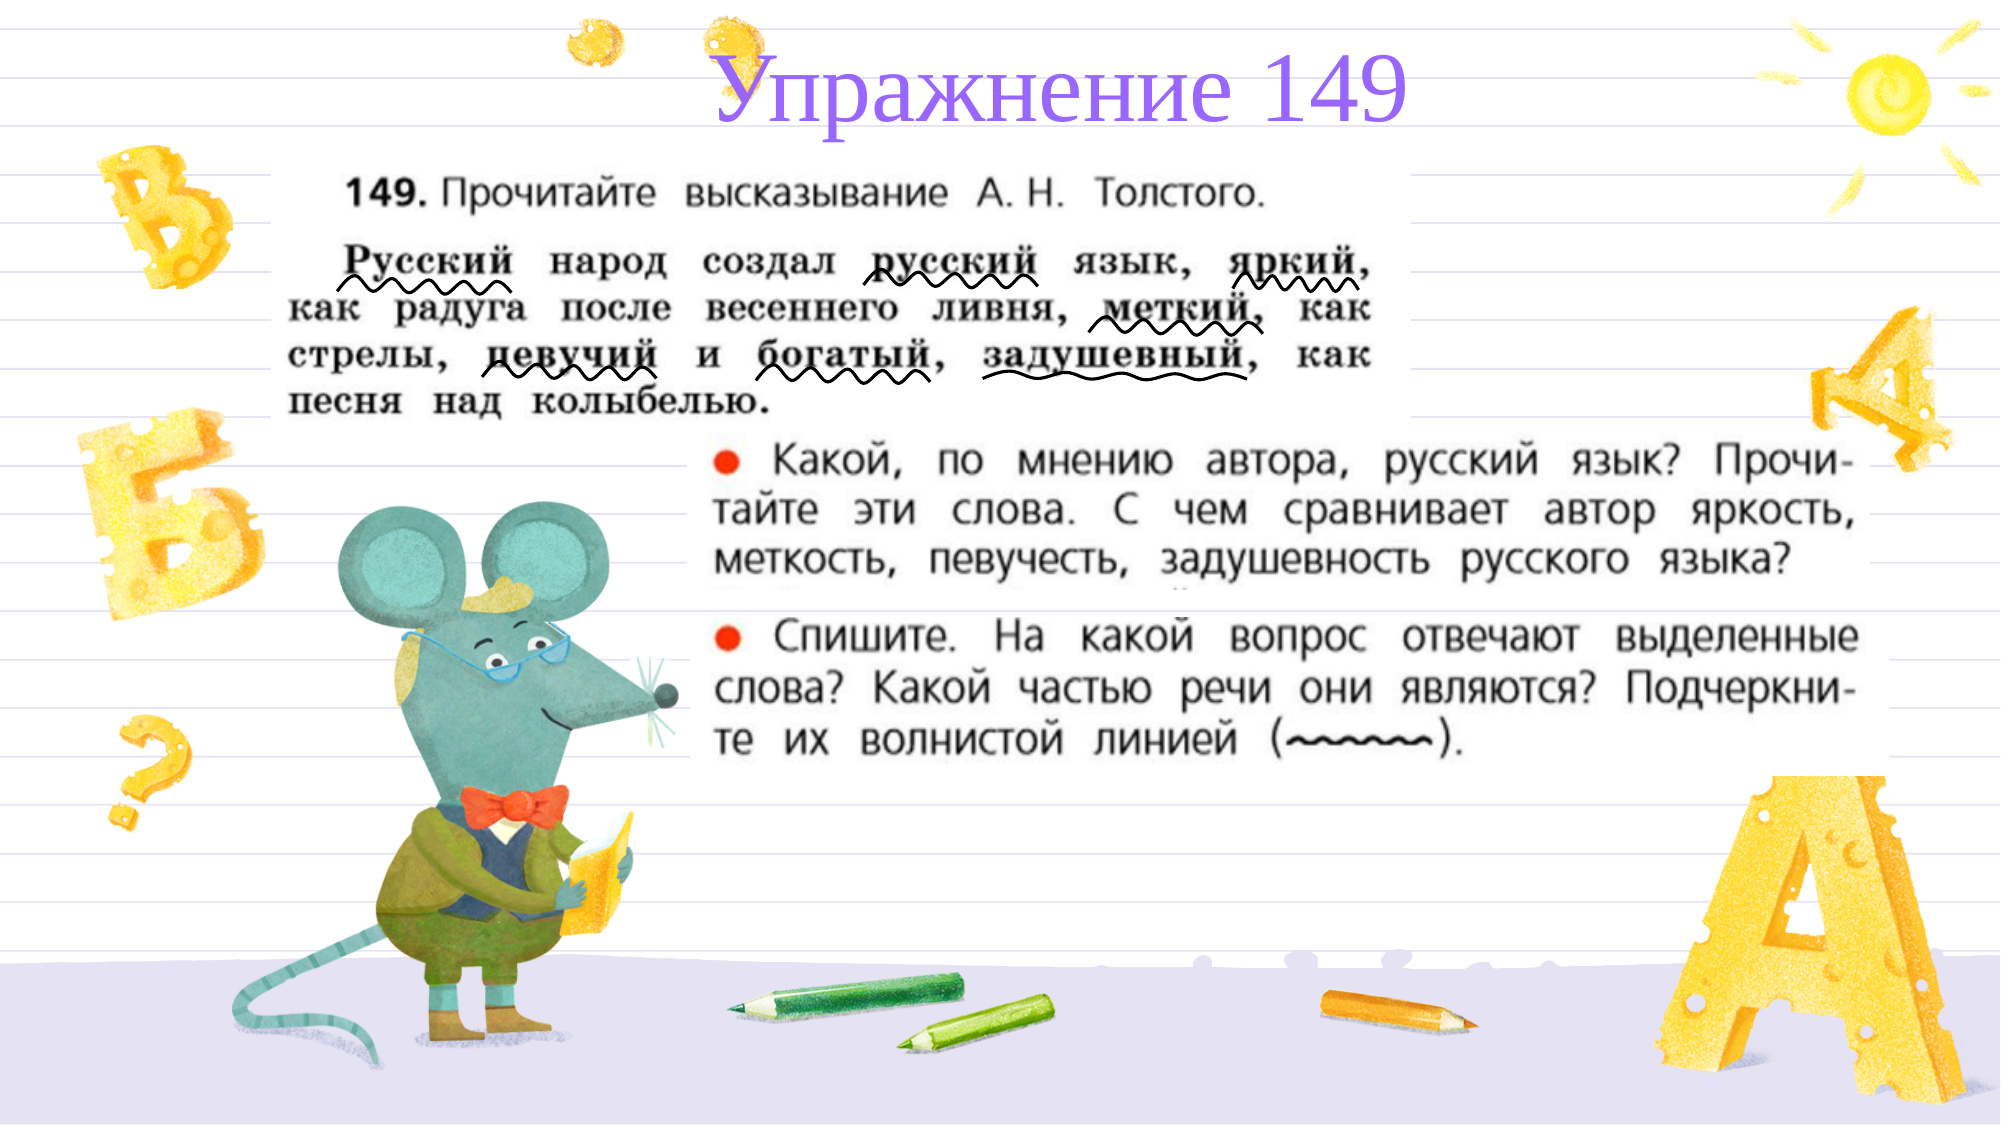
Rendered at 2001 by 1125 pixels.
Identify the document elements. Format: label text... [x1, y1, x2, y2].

picture [726, 970, 1487, 1074]
picture [95, 145, 233, 289]
picture [107, 714, 193, 833]
picture [43, 382, 681, 1074]
picture [1752, 15, 1993, 217]
picture [565, 15, 691, 103]
picture [271, 150, 1957, 590]
picture [690, 617, 2001, 1106]
text_box Упражнение 149 [691, 13, 1425, 149]
